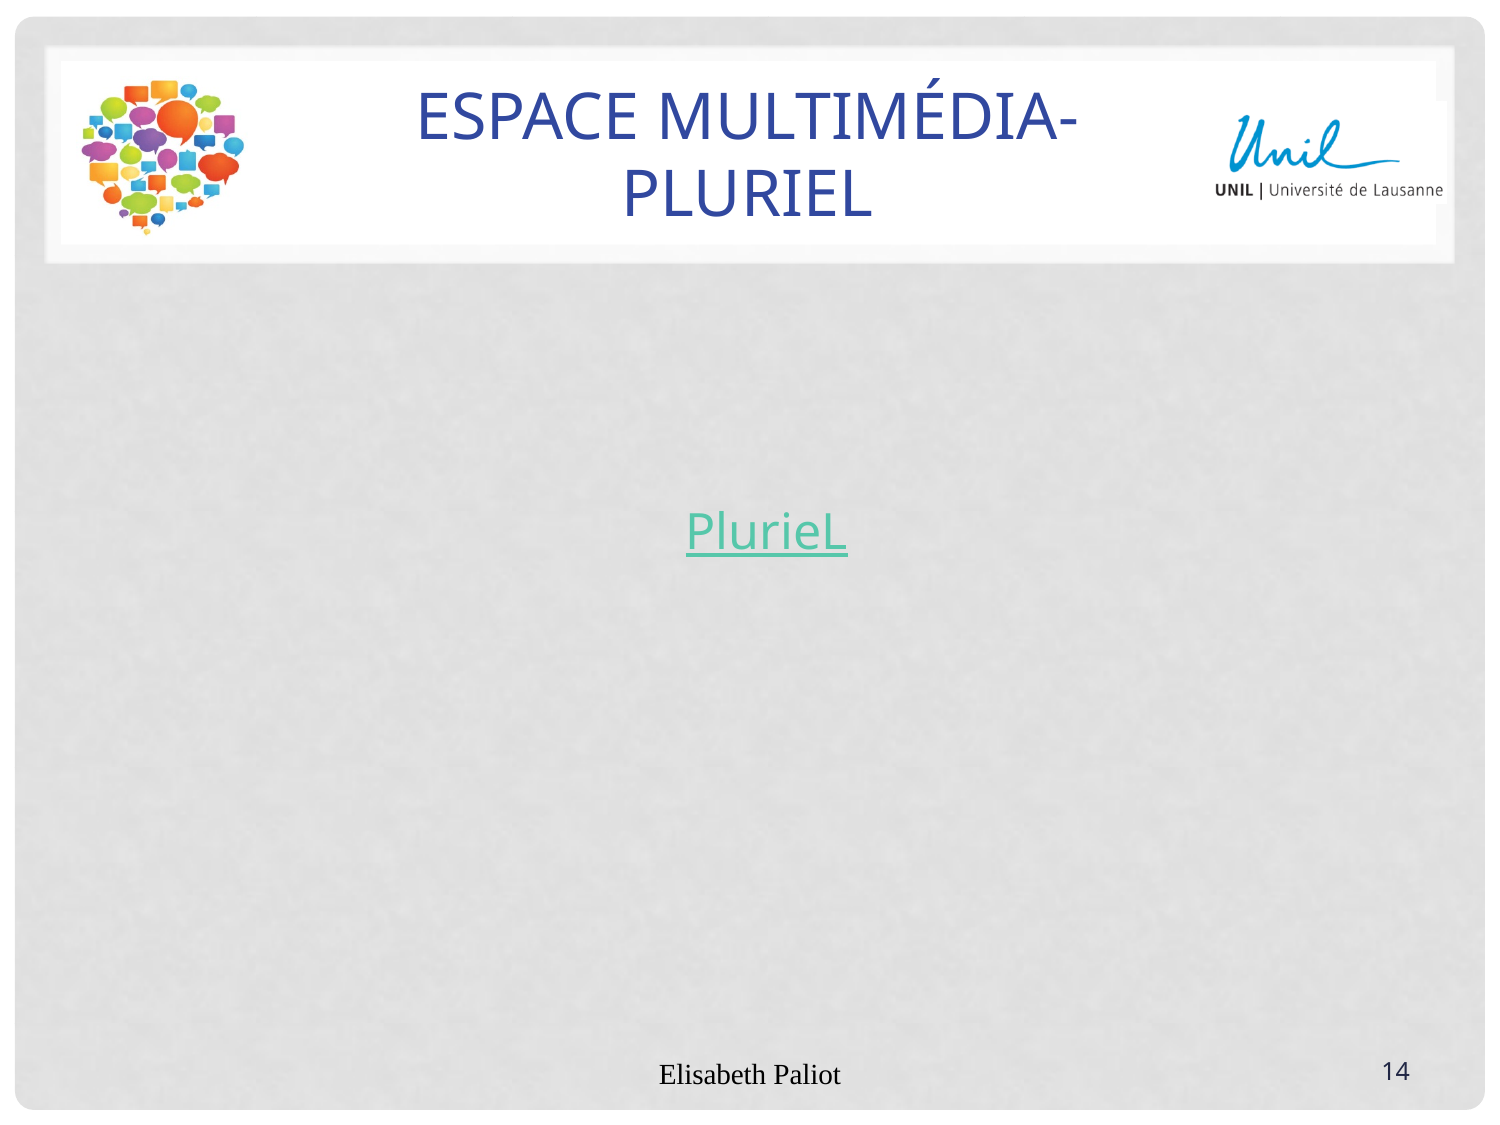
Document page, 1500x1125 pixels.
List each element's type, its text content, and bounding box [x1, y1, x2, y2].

slide_number 14 [1074, 1042, 1425, 1103]
footer Elisabeth Paliot [512, 1042, 988, 1103]
title Espace multimédia- Pluriel [69, 66, 1425, 238]
picture [76, 76, 249, 240]
picture [1195, 101, 1448, 204]
list PlurieL [41, 281, 1425, 1005]
